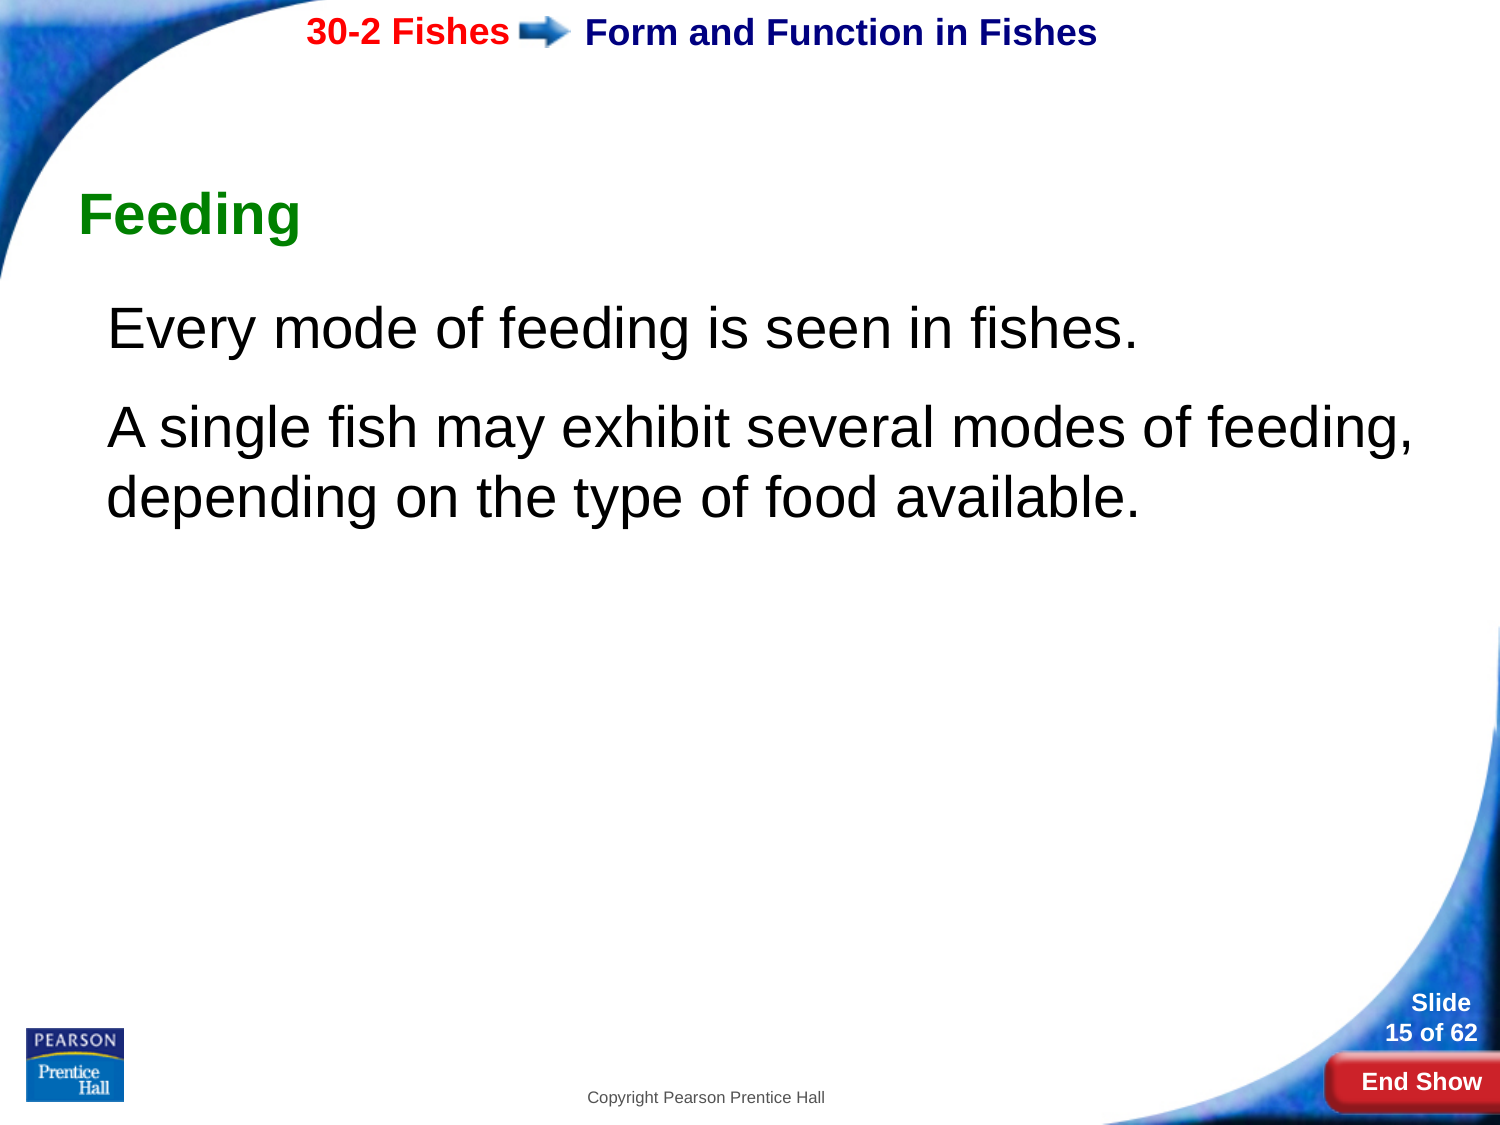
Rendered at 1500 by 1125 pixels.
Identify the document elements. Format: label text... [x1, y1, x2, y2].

footer Copyright Pearson Prentice Hall [468, 1078, 945, 1105]
picture [0, 0, 1500, 1125]
list Feeding Every mode of feeding is seen in fishes. A single fish may exhibit several modes of feeding, depending on the type of food available. [44, 179, 1448, 976]
title Form and Function in Fishes [569, 0, 1239, 76]
